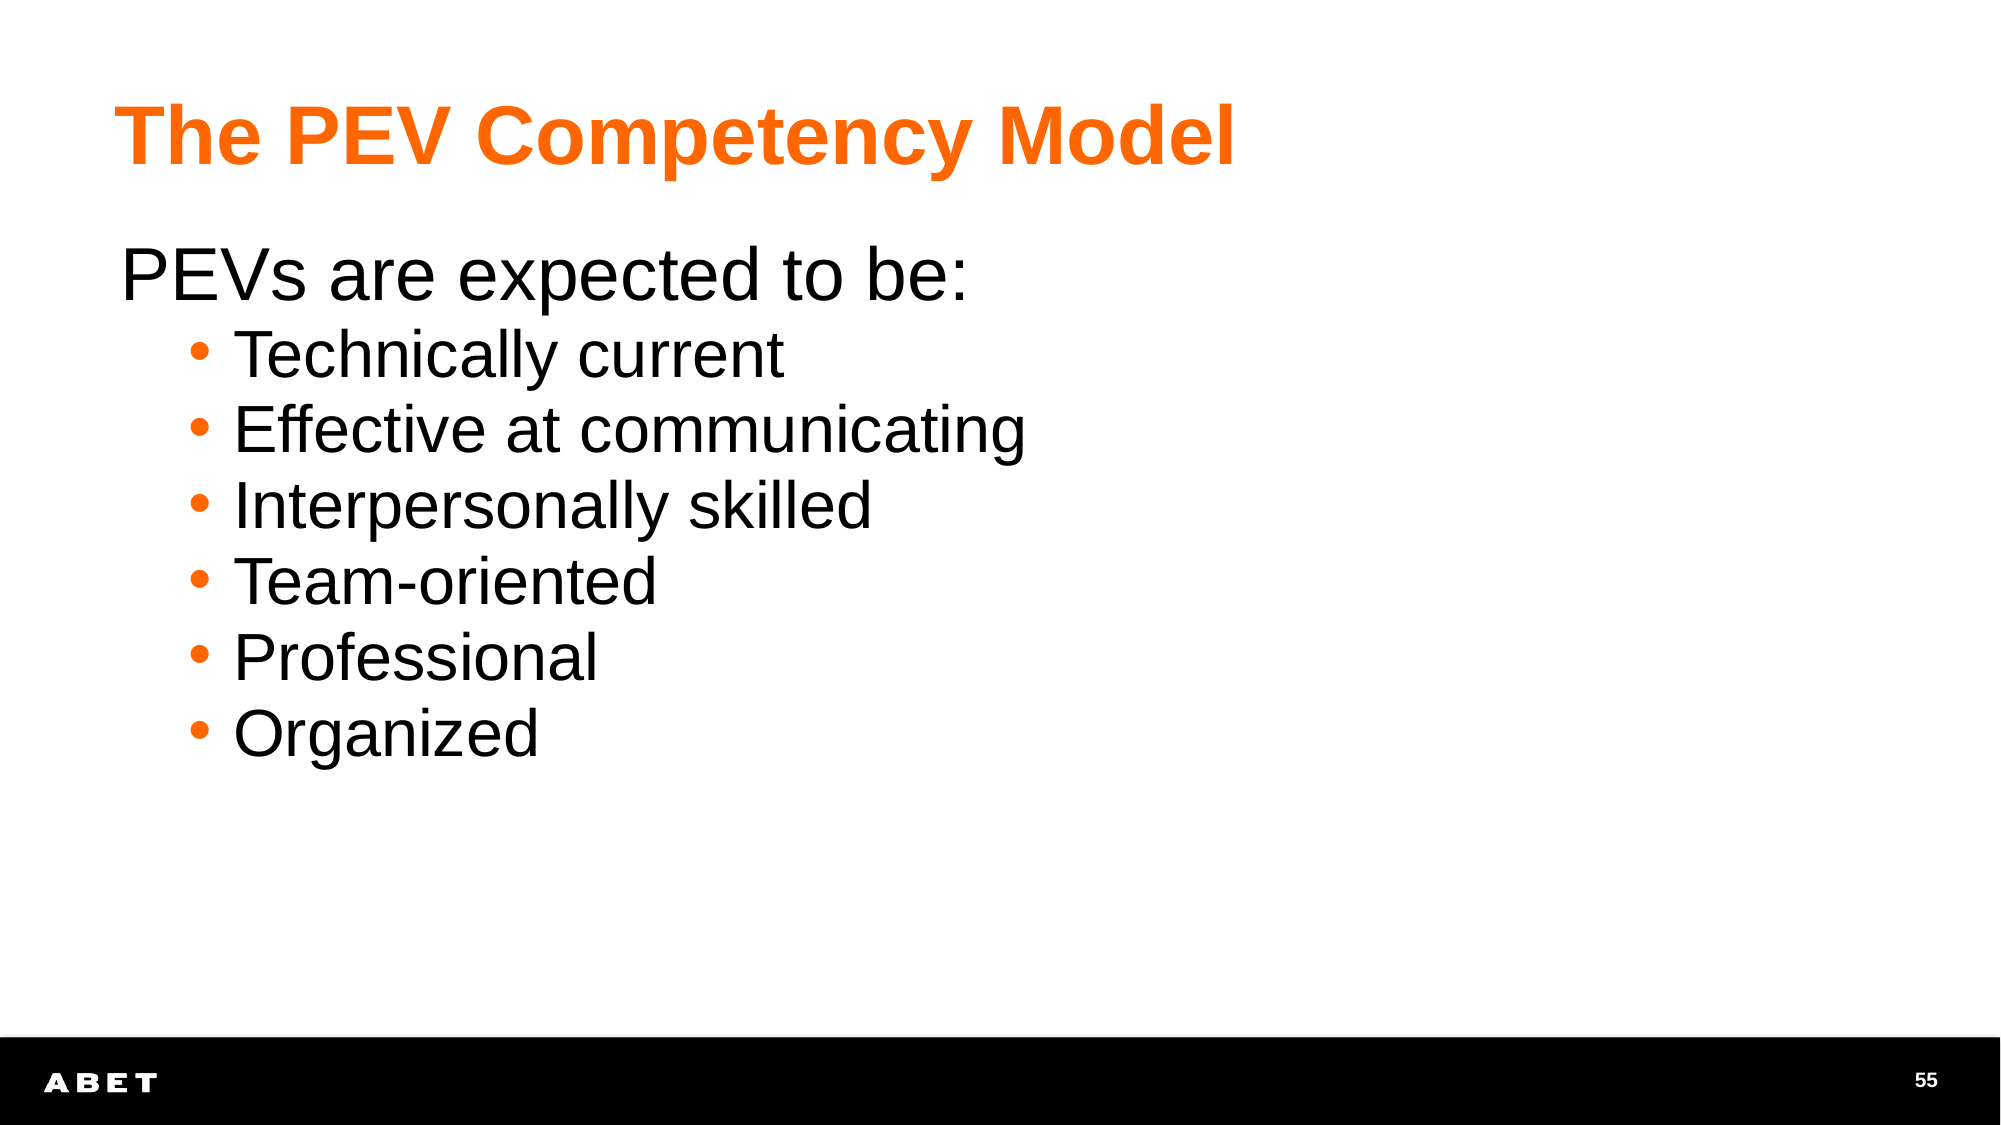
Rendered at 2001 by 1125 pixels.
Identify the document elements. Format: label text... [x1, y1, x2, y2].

title The PEV Competency Model [99, 73, 1900, 205]
picture [16, 1052, 184, 1113]
list PEVs are expected to be: Technically current Effective at communicating Interpersonally skilled Team-oriented Professional Organized [99, 235, 1900, 948]
